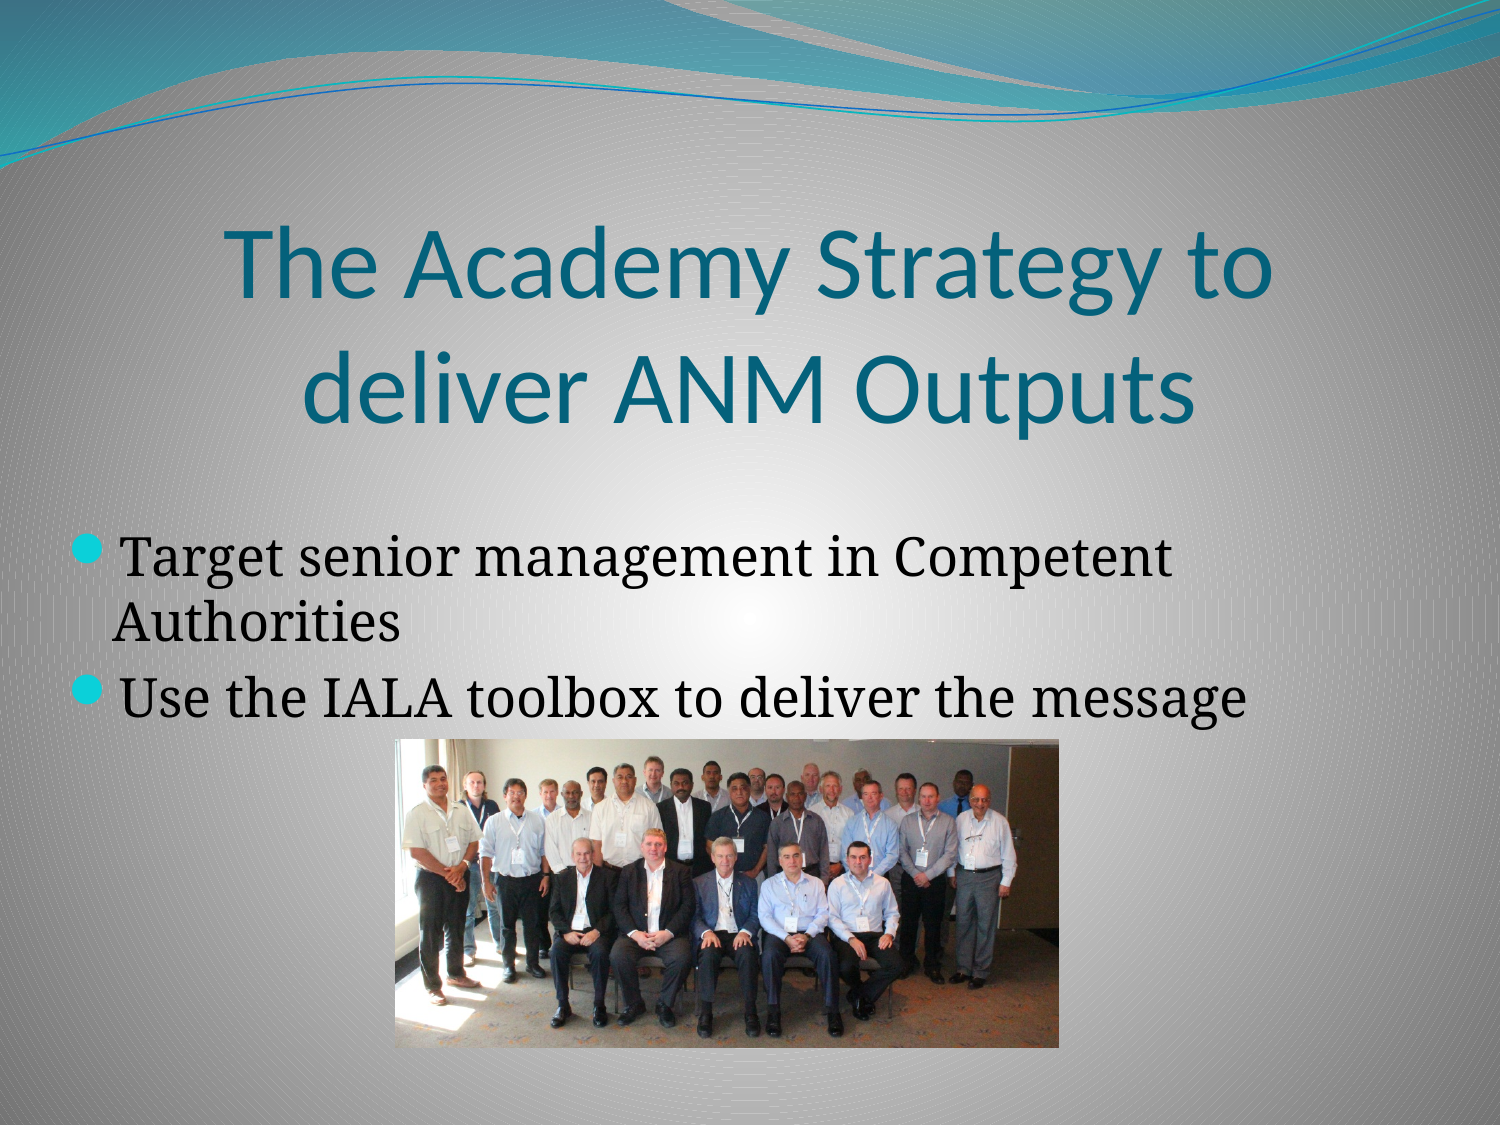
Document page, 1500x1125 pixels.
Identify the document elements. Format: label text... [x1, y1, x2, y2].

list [395, 739, 1059, 1048]
title The Academy Strategy to deliver ANM Outputs [75, 115, 1425, 445]
list Target senior management in Competent Authorities Use the IALA toolbox to deliver the message [53, 515, 1376, 716]
